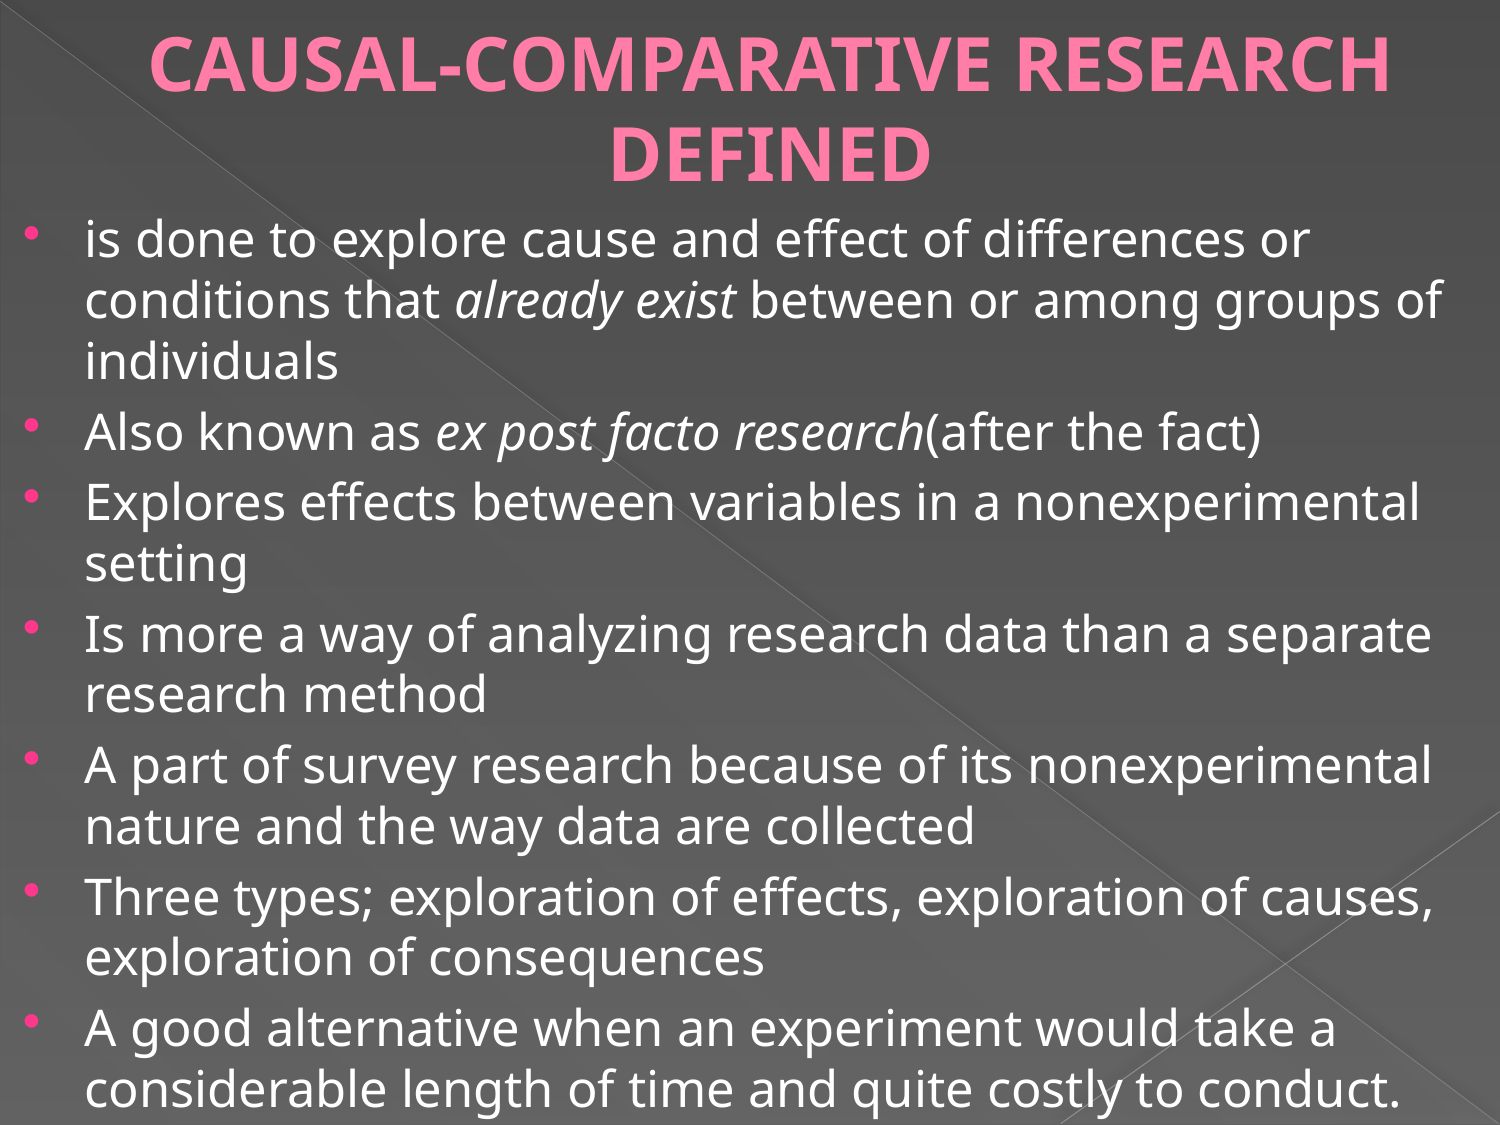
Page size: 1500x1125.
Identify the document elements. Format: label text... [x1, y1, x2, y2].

list is done to explore cause and effect of differences or conditions that already exist between or among groups of individuals Also known as ex post facto research(after the fact) Explores effects between variables in a nonexperimental setting Is more a way of analyzing research data than a separate research method A part of survey research because of its nonexperimental nature and the way data are collected Three types; exploration of effects, exploration of causes, exploration of consequences A good alternative when an experiment would take a considerable length of time and quite costly to conduct. [0, 200, 1500, 1125]
title CAUSAL-COMPARATIVE RESEARCH DEFINED [0, 0, 1463, 200]
